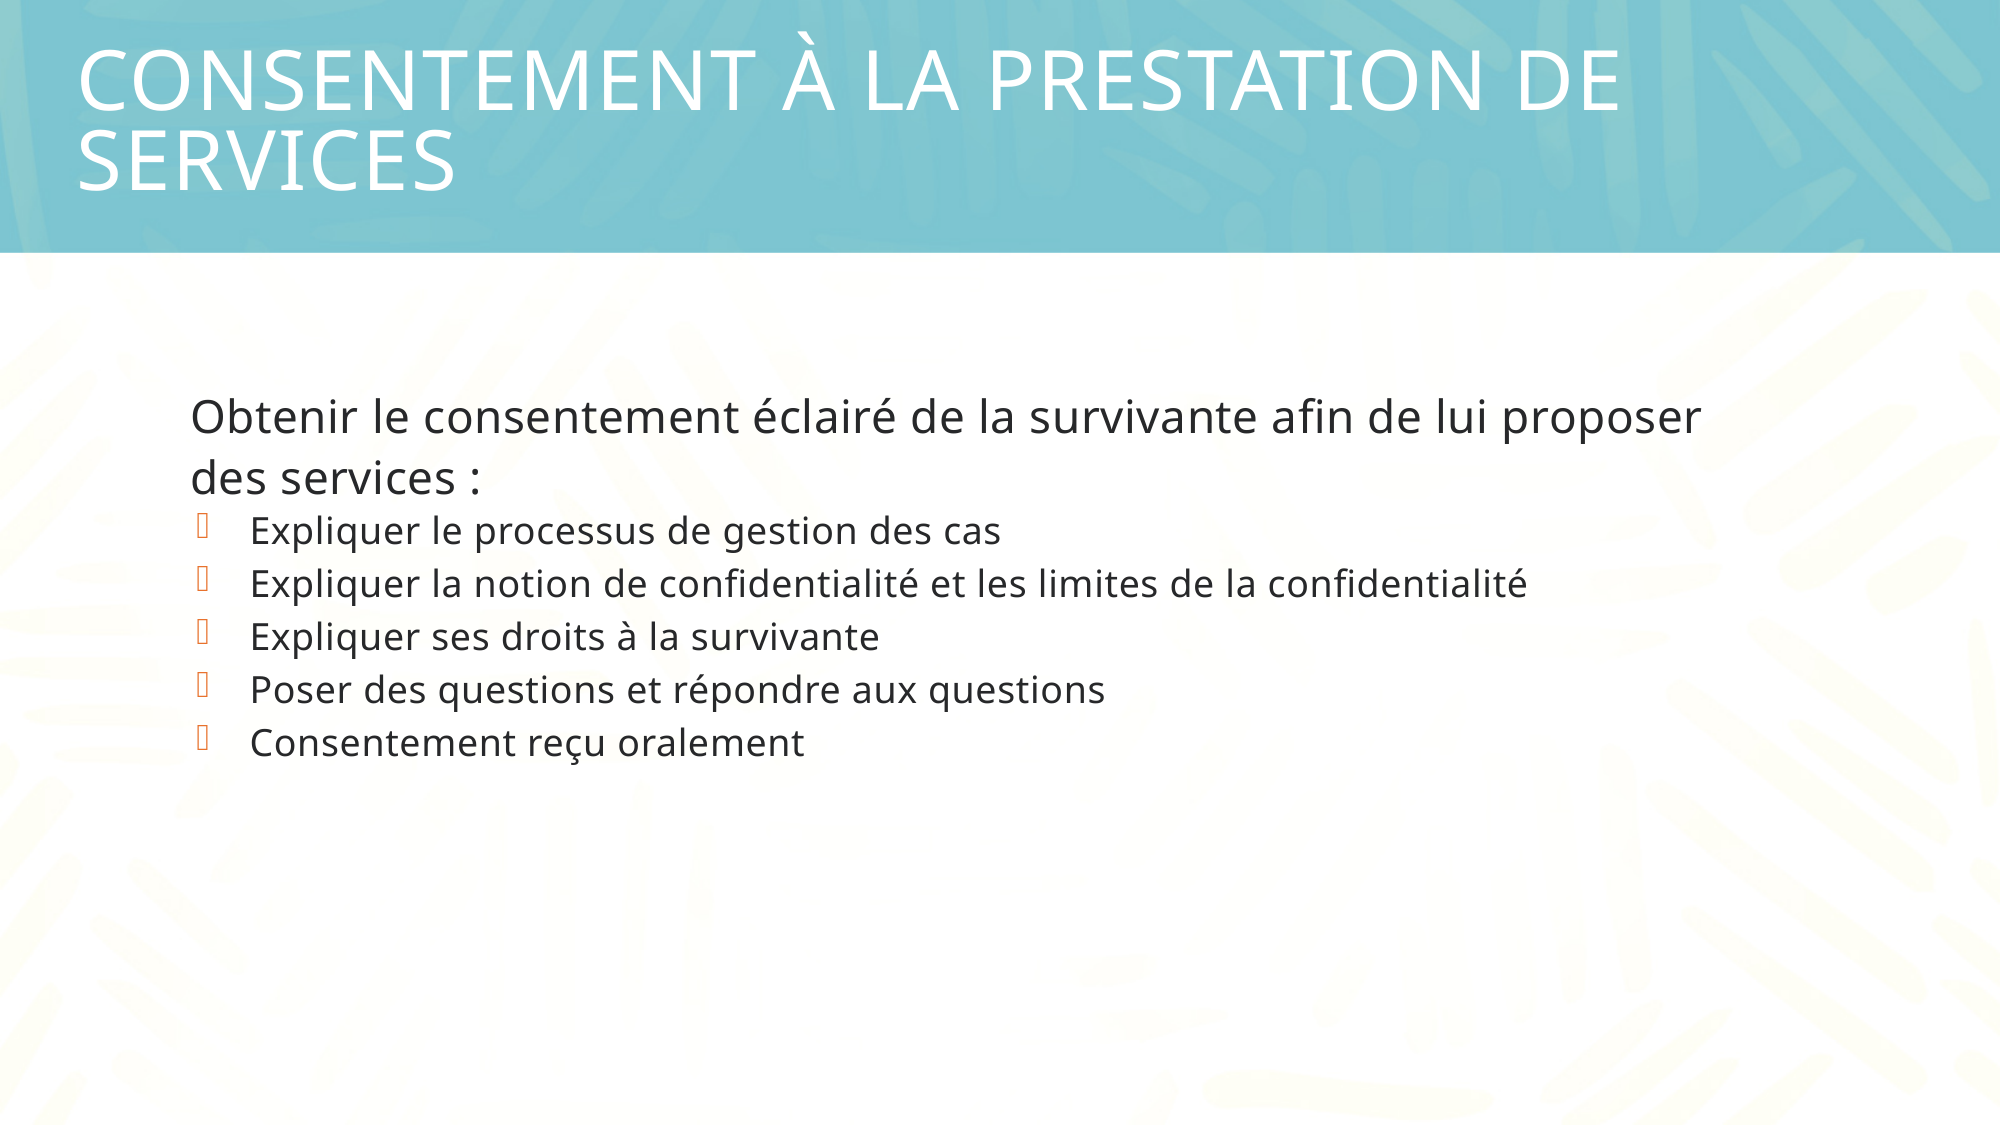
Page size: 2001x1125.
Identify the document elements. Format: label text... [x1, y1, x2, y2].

title Consentement à la prestation de services [61, 33, 1938, 220]
list Obtenir le consentement éclairé de la survivante afin de lui proposer des services : Expliquer le processus de gestion des cas Expliquer la notion de confidentialité et les limites de la confidentialité Expliquer ses droits à la survivante Poser des questions et répondre aux questions Consentement reçu oralement [167, 374, 1763, 1036]
picture [0, 0, 2000, 1125]
